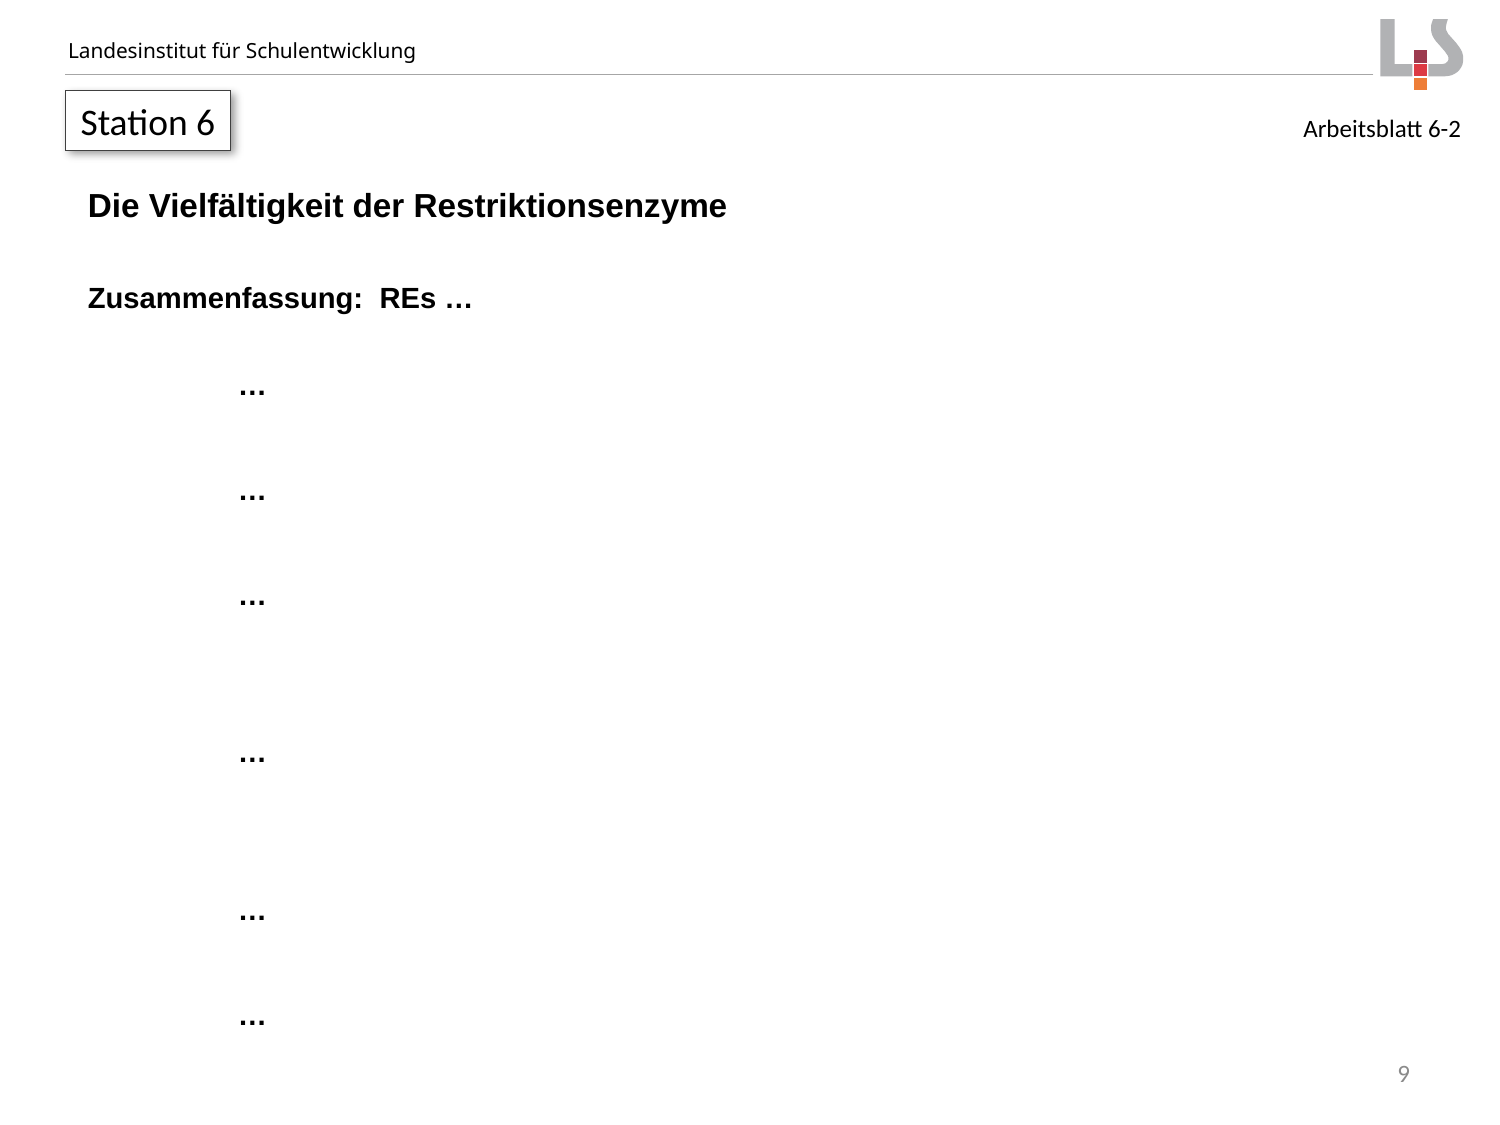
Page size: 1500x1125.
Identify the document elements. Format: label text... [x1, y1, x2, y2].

text_box Arbeitsblatt 6-2 [1288, 104, 1477, 150]
text_box Die Vielfältigkeit der Restriktionsenzyme Zusammenfassung: REs … … unterscheiden sich jeweils in ihren spezifischen Erkennungssequenzen. … kommen ursprünglich immer nur in einer Bakterienart vor. … bilden nach Durchtrennen des Zucker-Phosphat-Rückgrats stumpfe oder klebrige Enden. … werden klebrige Enden gebildet, bestehen sind diese entweder aus einem 5- oder 3`-Überhang. … haben jeweils eine bestimmte, optimale Inkubationstemperatur. … können durch Hitzebehandlung bei 60°C oder 80°C denaturiert und inaktiviert werden. … sind nur selten nicht durch Hitzebehandlung inaktivierbar. [73, 177, 1464, 1125]
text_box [52, 18, 1464, 91]
text_box Station 6 [65, 99, 231, 151]
